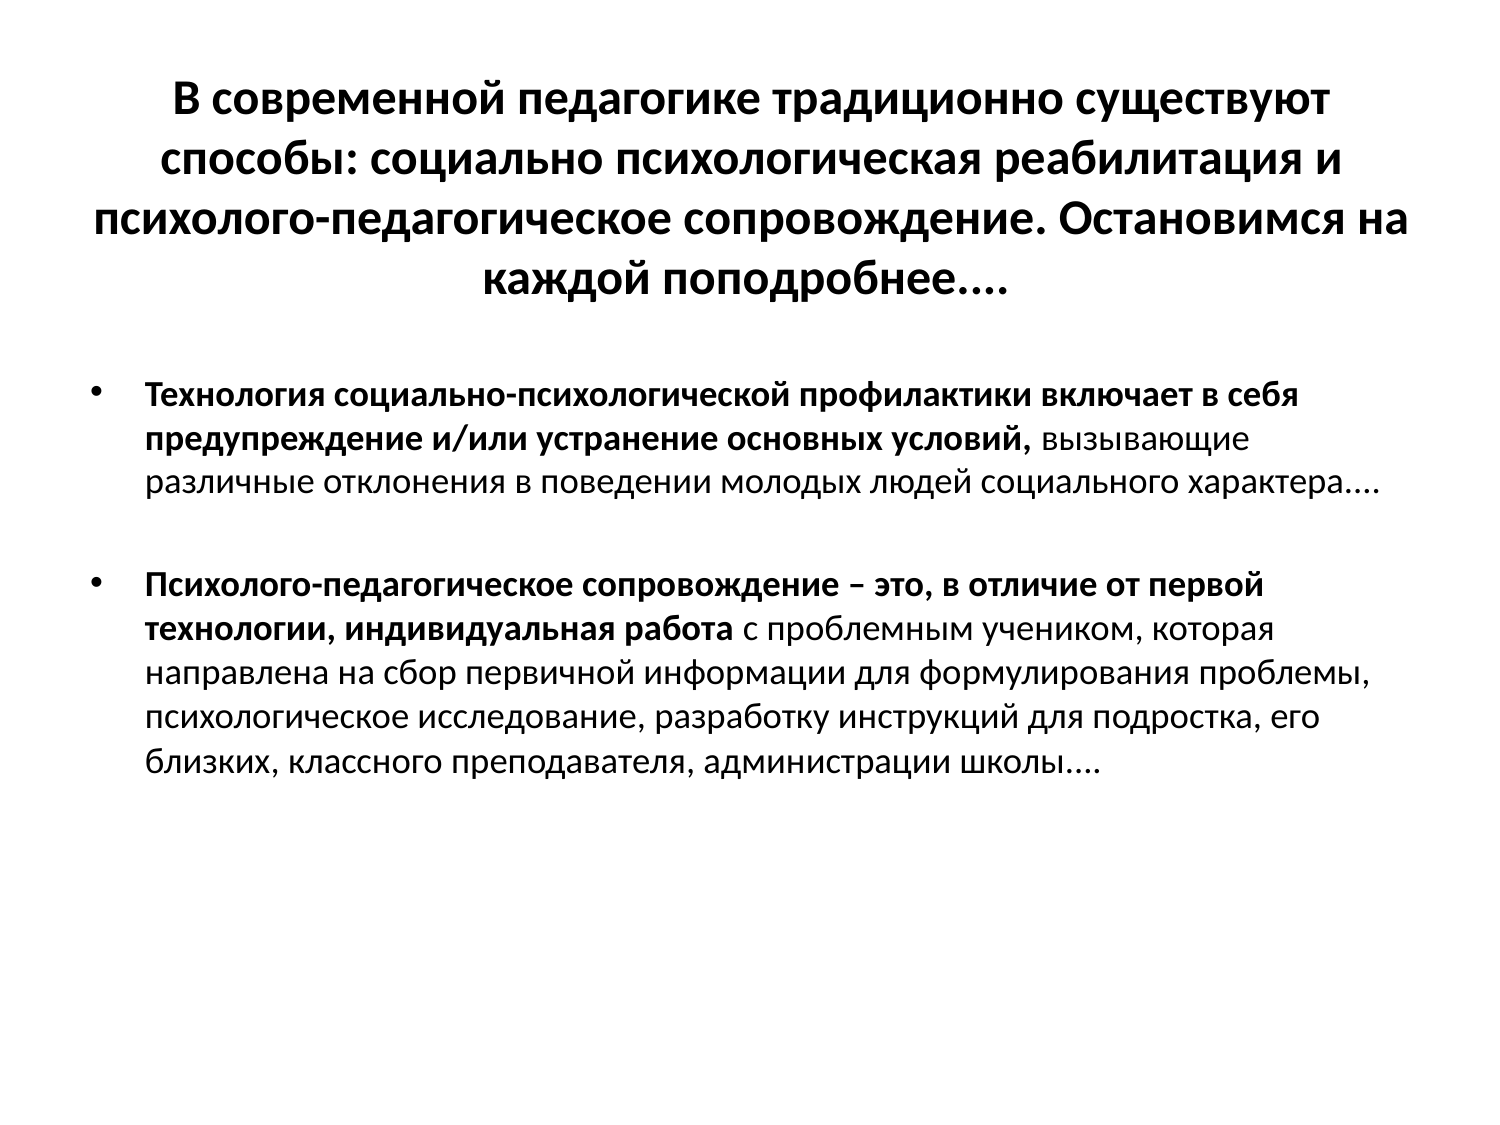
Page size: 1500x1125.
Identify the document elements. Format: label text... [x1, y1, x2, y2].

list Технология социально-психологической профилактики включает в себя предупреждение и/или устранение основных условий, вызывающие различные отклонения в поведении молодых людей социального характера.... Психолого-педагогическое сопровождение – это, в отличие от первой технологии, индивидуальная работа с проблемным учеником, которая направлена на сбор первичной информации для формулирования проблемы, психологическое исследование, разработку инструкций для подростка, его близких, классного преподавателя, администрации школы.... [75, 361, 1425, 1005]
title В современной педагогике традиционно существуют способы: социально психологическая реабилитация и психолого-педагогическое сопровождение. Остановимся на каждой поподробнее.... [76, 149, 1427, 280]
